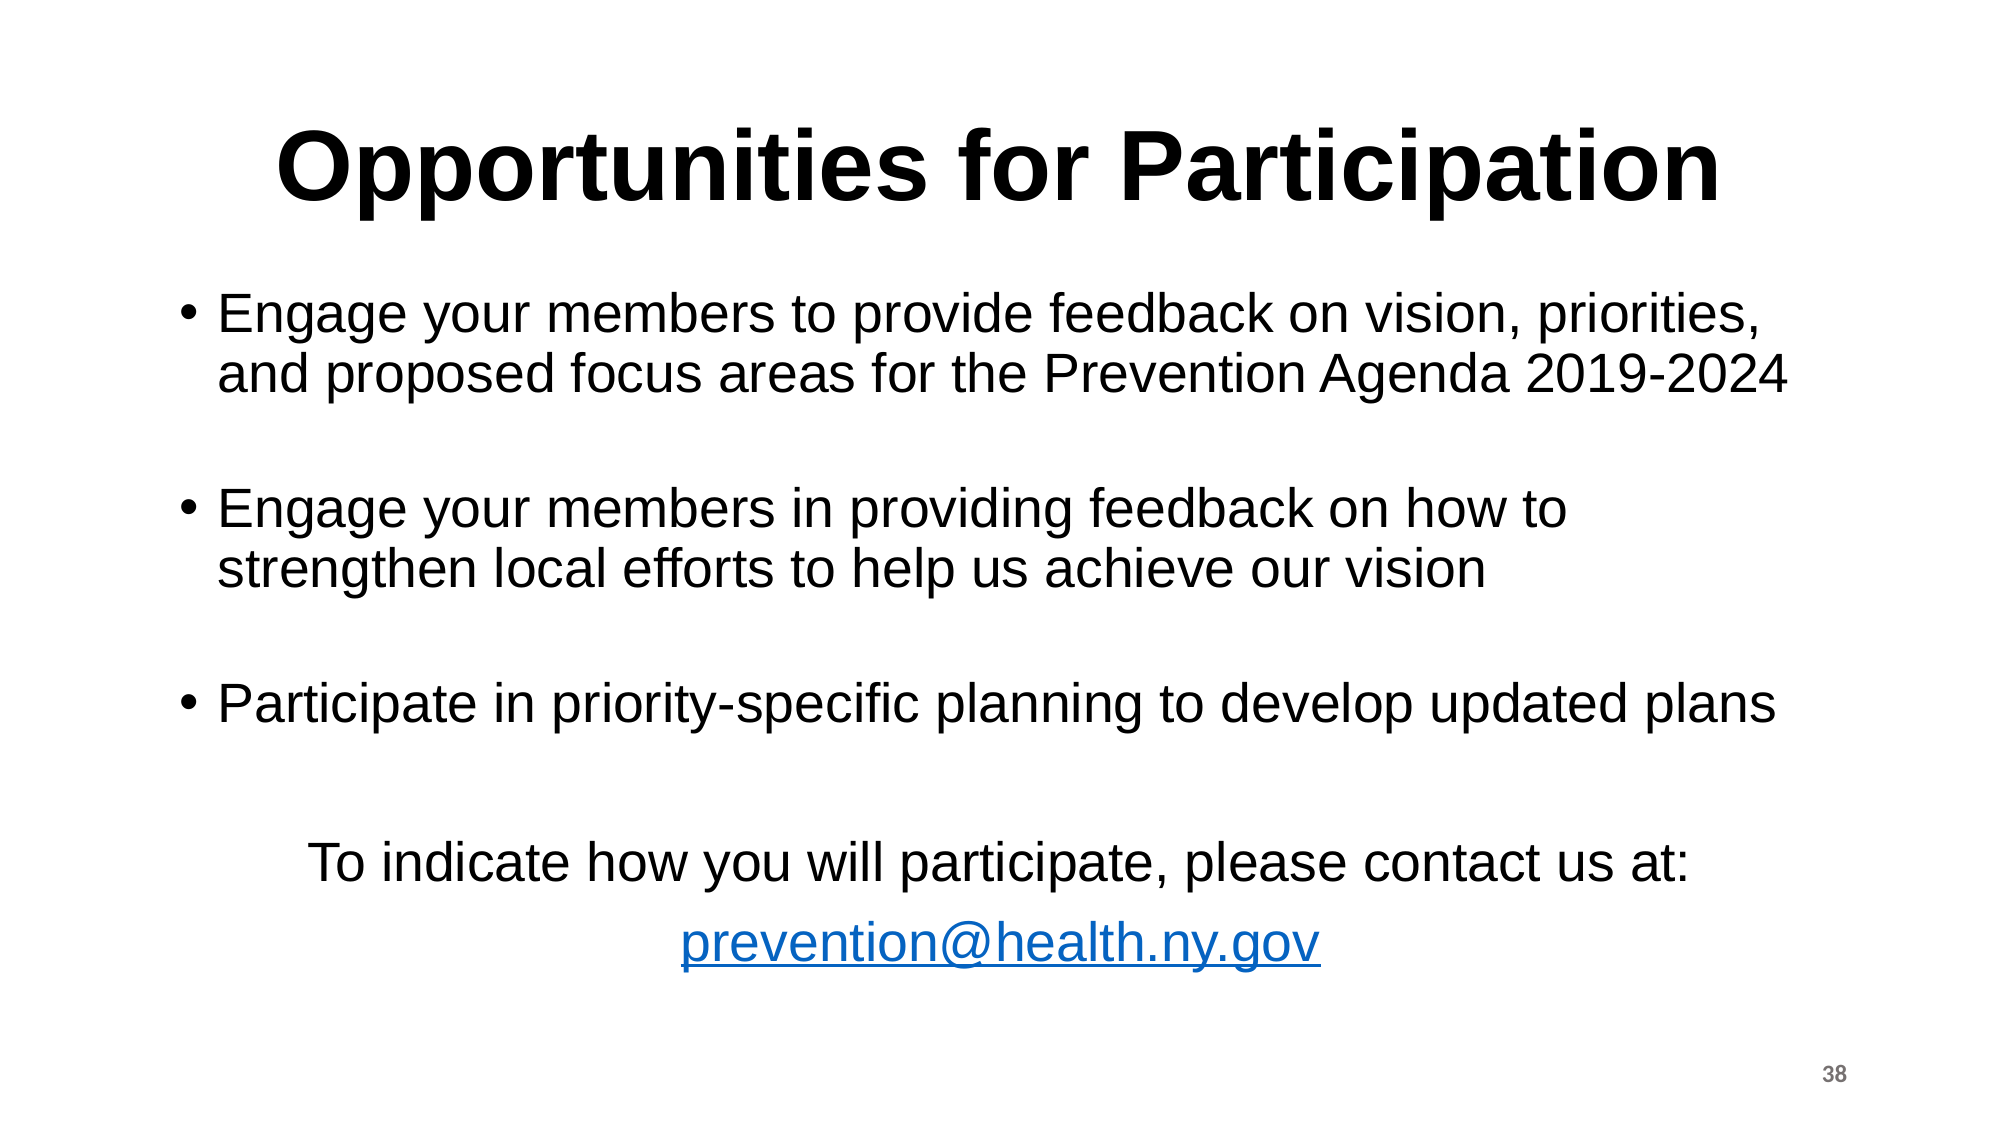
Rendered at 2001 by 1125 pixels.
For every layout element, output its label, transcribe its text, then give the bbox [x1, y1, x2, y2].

list Engage your members to provide feedback on vision, priorities, and proposed focus areas for the Prevention Agenda 2019-2024 Engage your members in providing feedback on how to strengthen local efforts to help us achieve our vision Participate in priority-specific planning to develop updated plans To indicate how you will participate, please contact us at: prevention@health.ny.gov [164, 277, 1836, 992]
slide_number 38 [1412, 1042, 1863, 1103]
title Opportunities for Participation [137, 59, 1863, 278]
